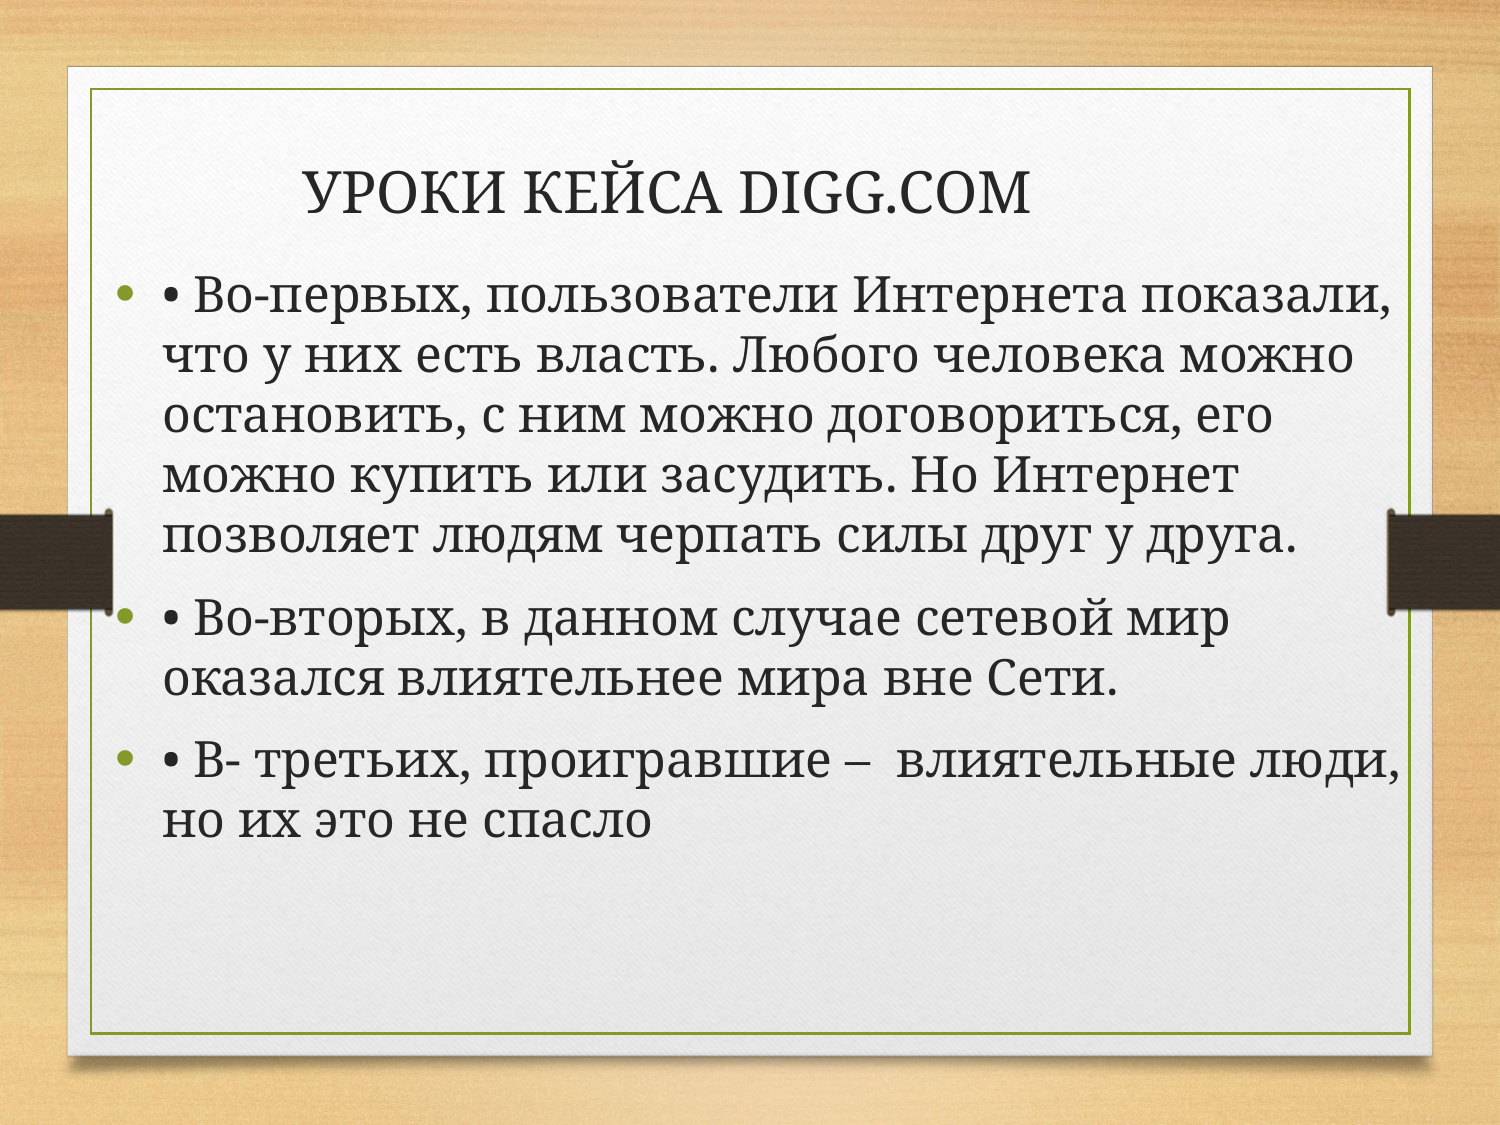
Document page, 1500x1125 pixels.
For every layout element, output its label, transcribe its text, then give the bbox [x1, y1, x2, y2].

list • Во-первых, пользователи Интернета показали, что у них есть власть. Любого человека можно остановить, с ним можно договориться, его можно купить или засудить. Но Интернет позволяет людям черпать силы друг у друга. • Во-вторых, в данном случае сетевой мир оказался влиятельнее мира вне Сети. • В- третьих, проигравшие – влиятельные люди, но их это не спасло [100, 255, 1451, 999]
title УРОКИ КЕЙСА DIGG.COM [0, 45, 1350, 233]
picture [0, 0, 1500, 1125]
